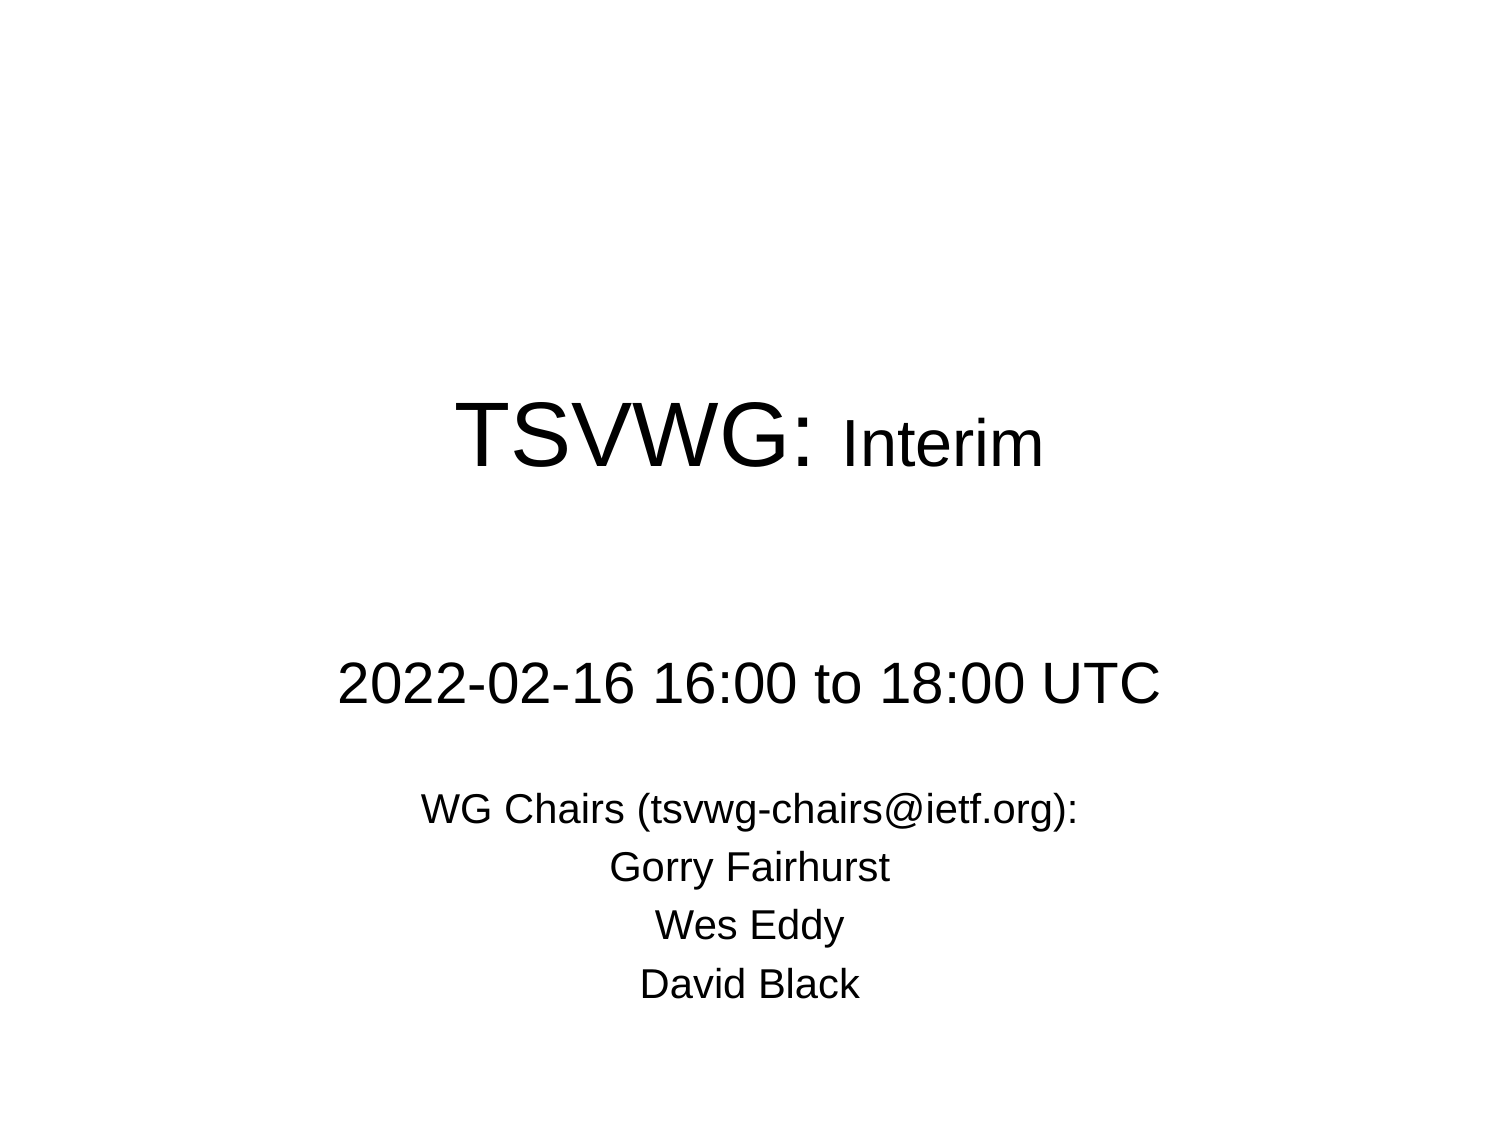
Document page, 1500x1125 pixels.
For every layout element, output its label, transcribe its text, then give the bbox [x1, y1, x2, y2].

subtitle 2022-02-16 16:00 to 18:00 UTC WG Chairs (tsvwg-chairs@ietf.org): Gorry Fairhurst Wes Eddy David Black [224, 637, 1276, 1038]
title TSVWG: Interim [112, 349, 1388, 591]
